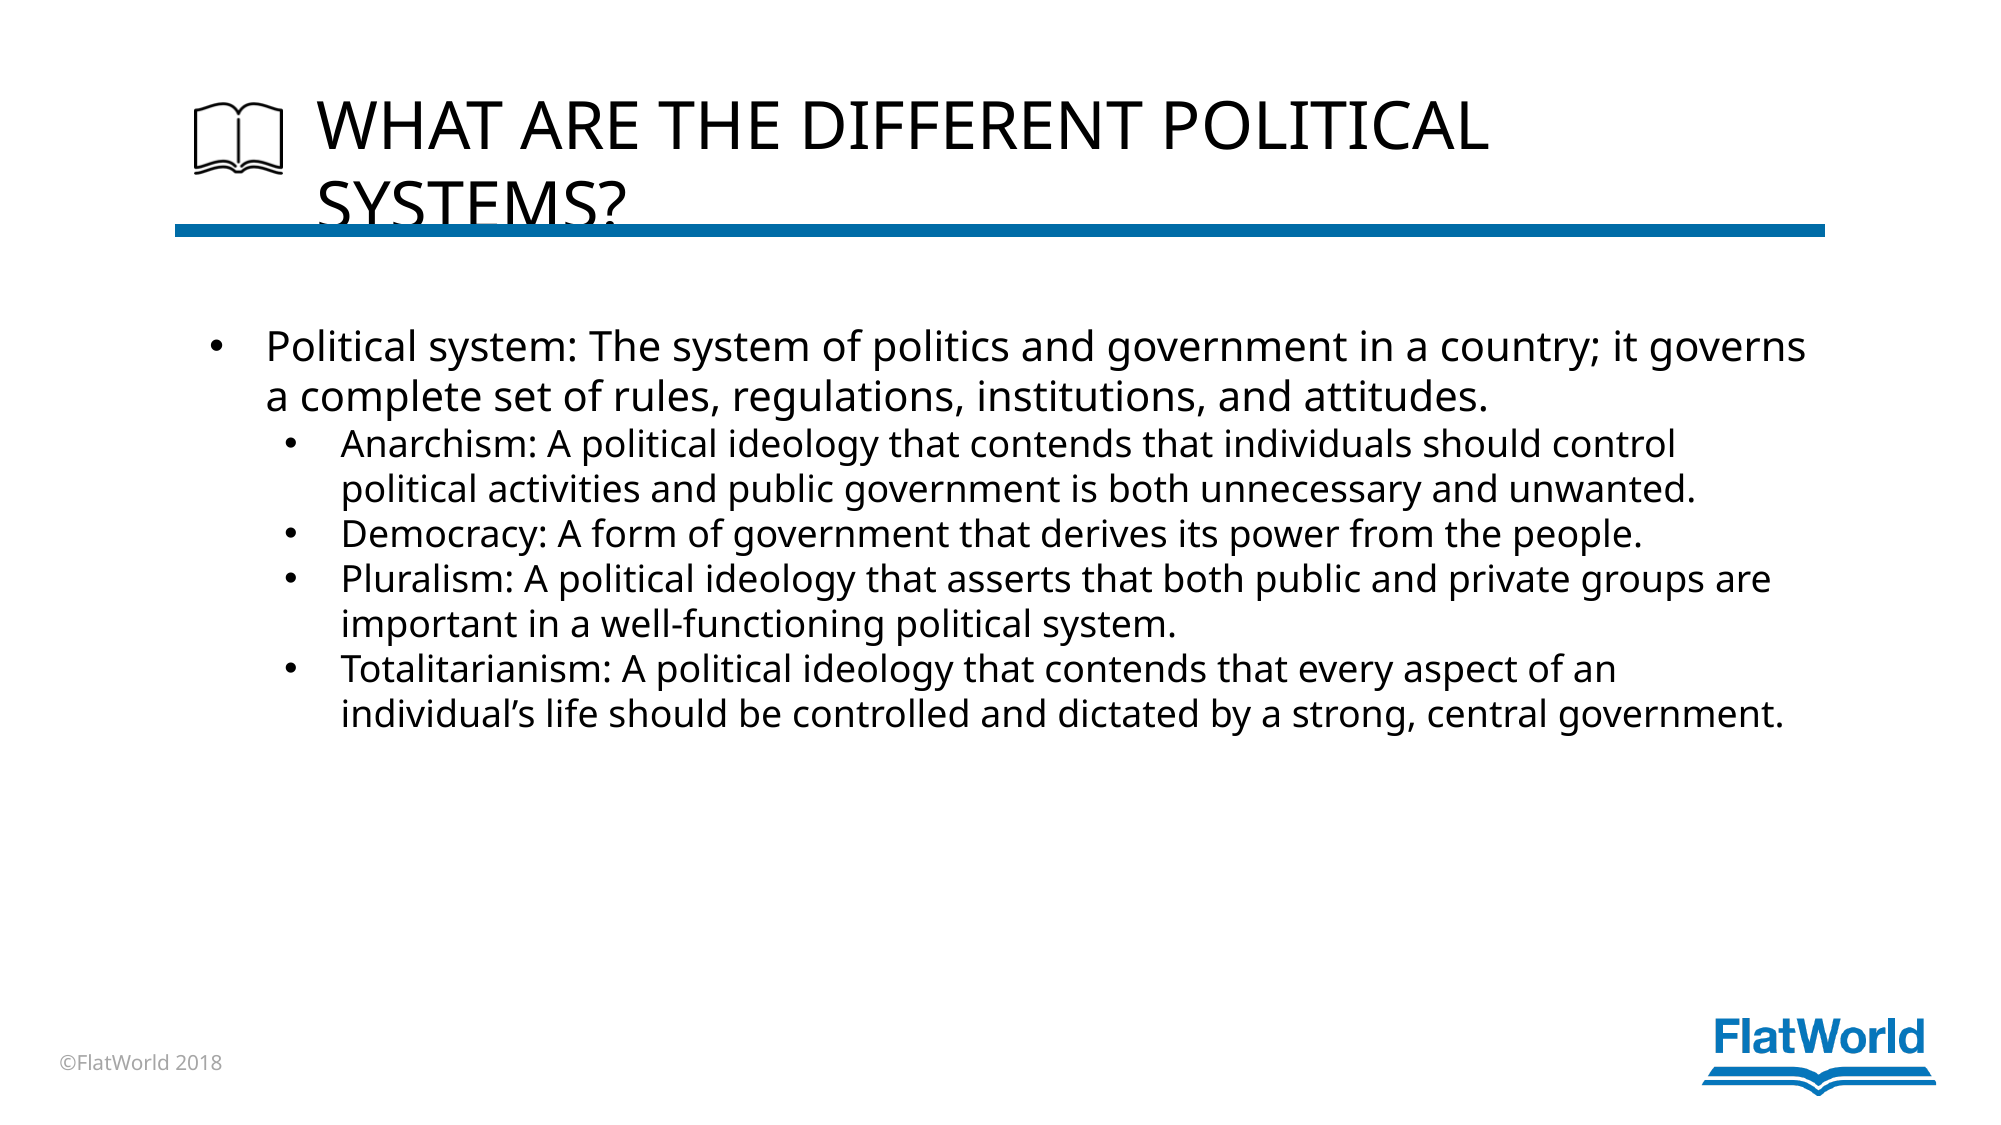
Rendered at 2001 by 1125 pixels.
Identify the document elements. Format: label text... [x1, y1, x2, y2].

title WHAT ARE THE DIFFERENT POLITICAL SYSTEMS? [301, 75, 1825, 216]
picture [194, 94, 283, 183]
subtitle Political system: The system of politics and government in a country; it governs a complete set of rules, regulations, institutions, and attitudes. Anarchism: A political ideology that contends that individuals should control political activities and public government is both unnecessary and unwanted. Democracy: A form of government that derives its power from the people. Pluralism: A political ideology that asserts that both public and private groups are important in a well-functioning political system. Totalitarianism: A political ideology that contends that every aspect of an individual’s life should be controlled and dictated by a strong, central government. [194, 312, 1825, 773]
